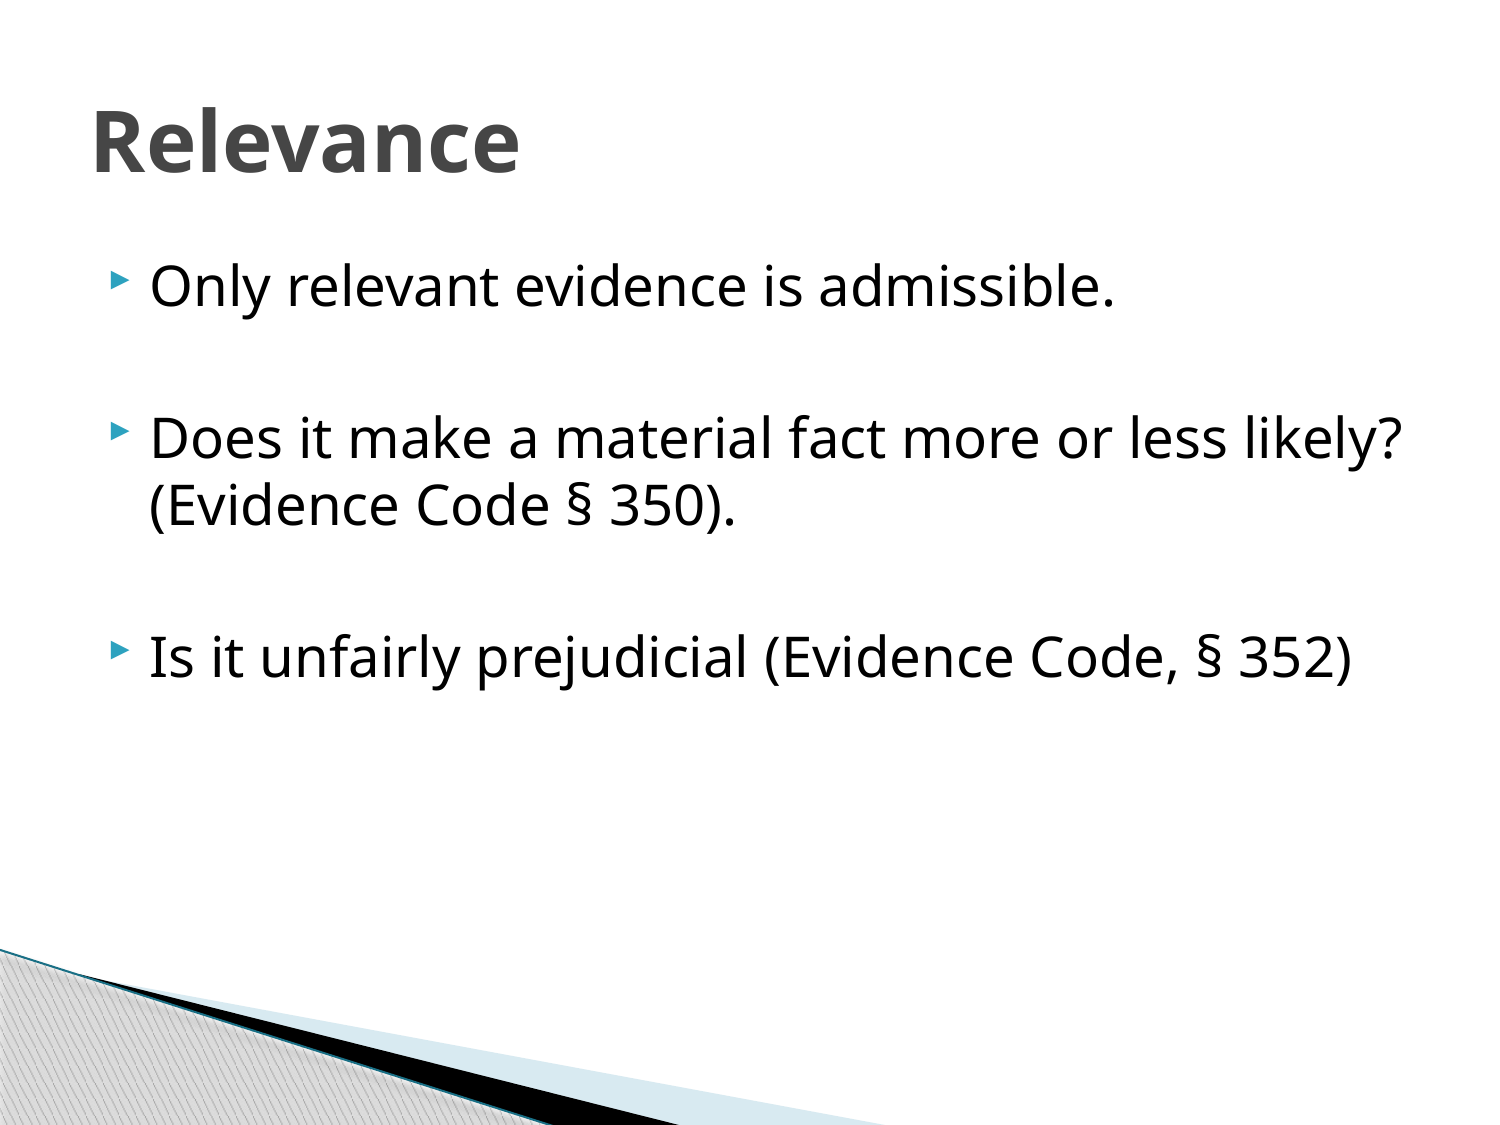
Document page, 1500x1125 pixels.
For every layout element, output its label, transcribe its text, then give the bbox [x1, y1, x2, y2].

title Relevance [75, 45, 1425, 233]
list Only relevant evidence is admissible. Does it make a material fact more or less likely? (Evidence Code § 350). Is it unfairly prejudicial (Evidence Code, § 352) [75, 243, 1425, 986]
